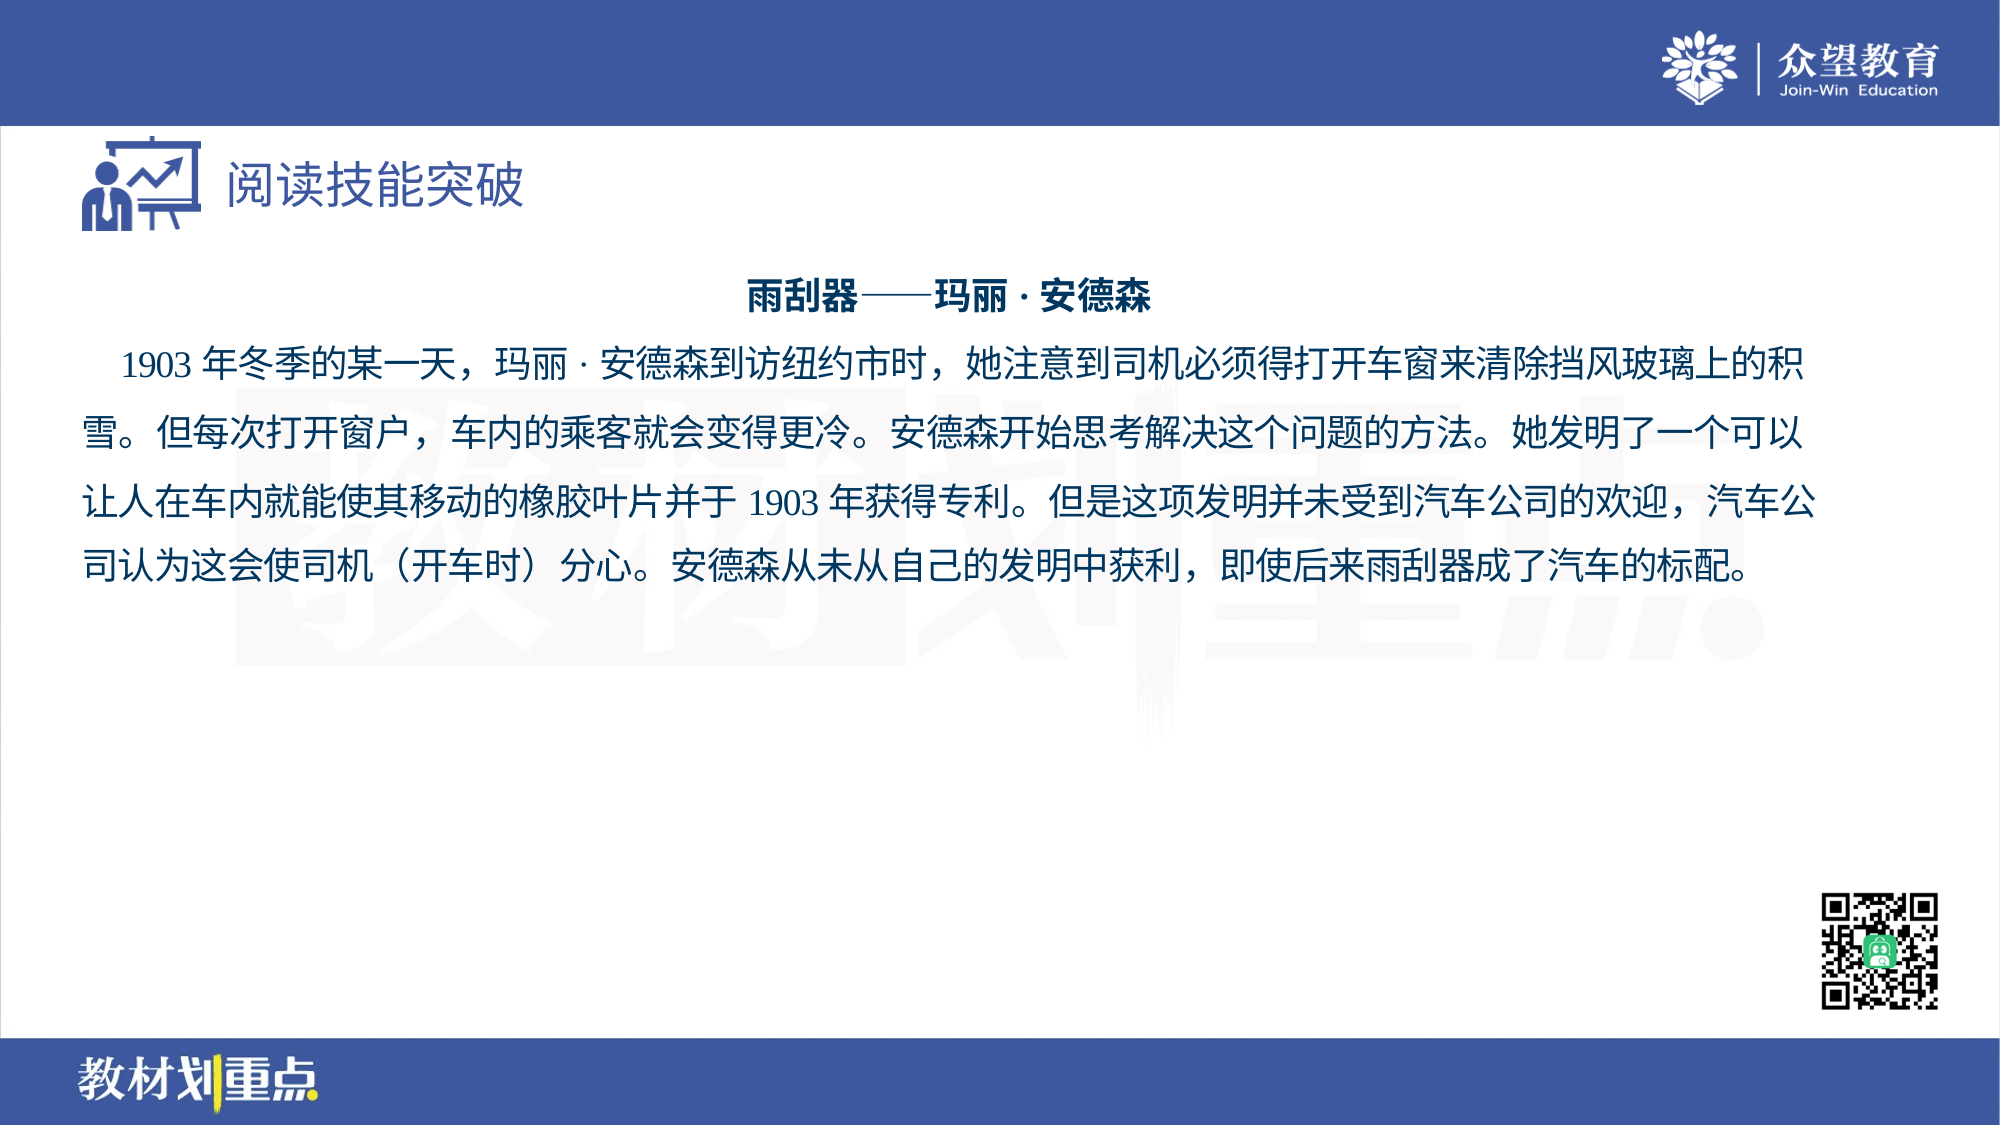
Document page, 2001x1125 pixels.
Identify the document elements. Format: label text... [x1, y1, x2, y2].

picture [0, 0, 2000, 1125]
text_box 雨刮器——玛丽·安德森 1903年冬季的某一天，玛丽·安德森到访纽约市时，她注意到司机必须得打开车窗来清除挡风玻璃上的积 雪。但每次打开窗户，车内的乘客就会变得更冷。安德森开始思考解决这个问题的方法。她发明了一个可以 让人在车内就能使其移动的橡胶叶片并于1903年获得专利。但是这项发明并未受到汽车公司的欢迎，汽车公 司认为这会使司机（开车时）分心。安德森从未从自己的发明中获利，即使后来雨刮器成了汽车的标配。 [82, 247, 1817, 581]
